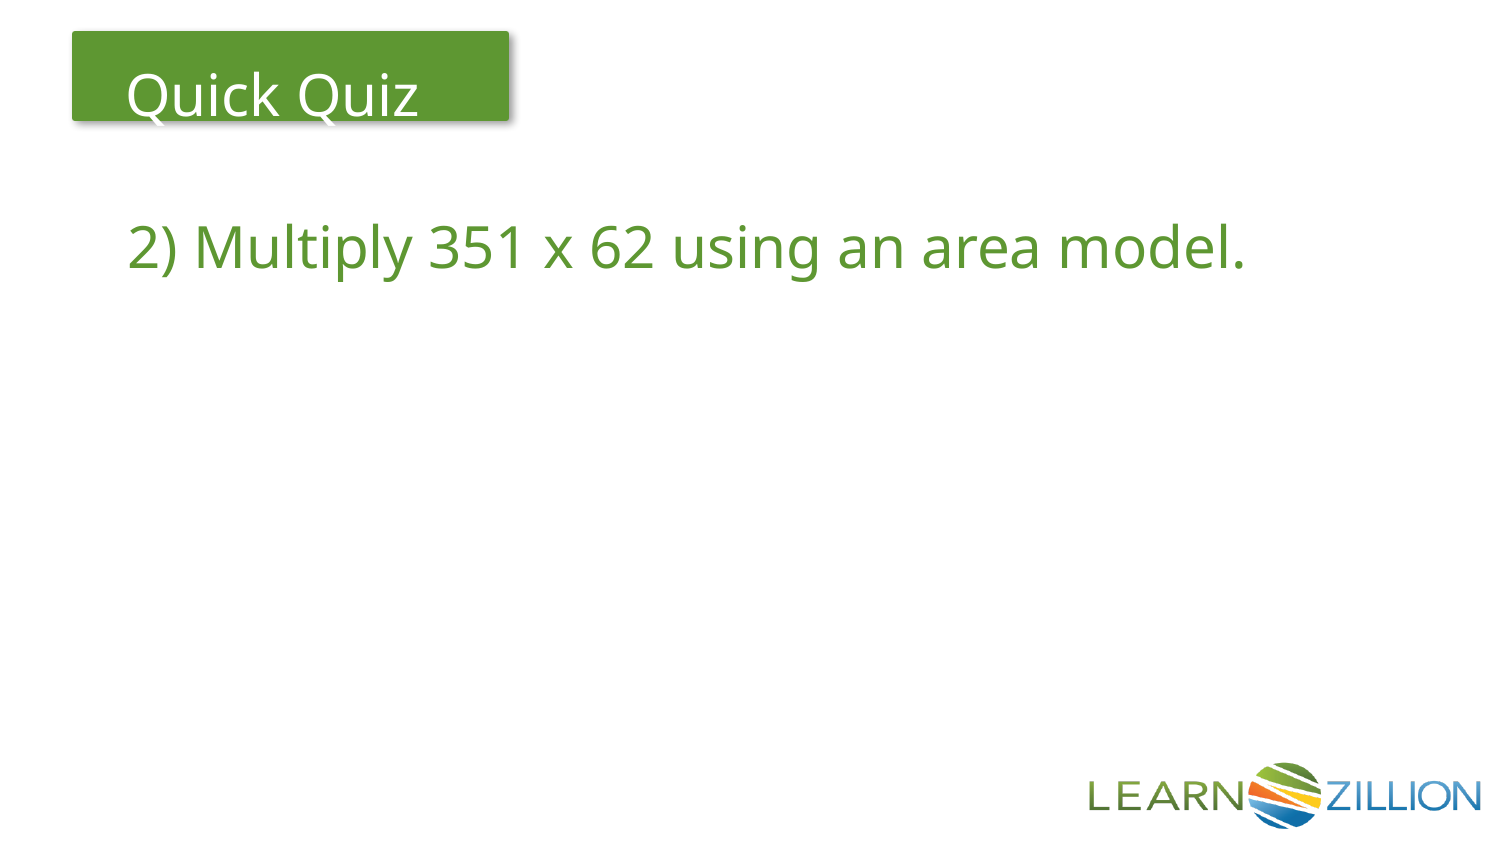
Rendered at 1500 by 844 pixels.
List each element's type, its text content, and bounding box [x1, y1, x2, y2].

picture [1087, 759, 1482, 831]
text_box 2) Multiply 351 x 62 using an area model. [112, 202, 1425, 372]
